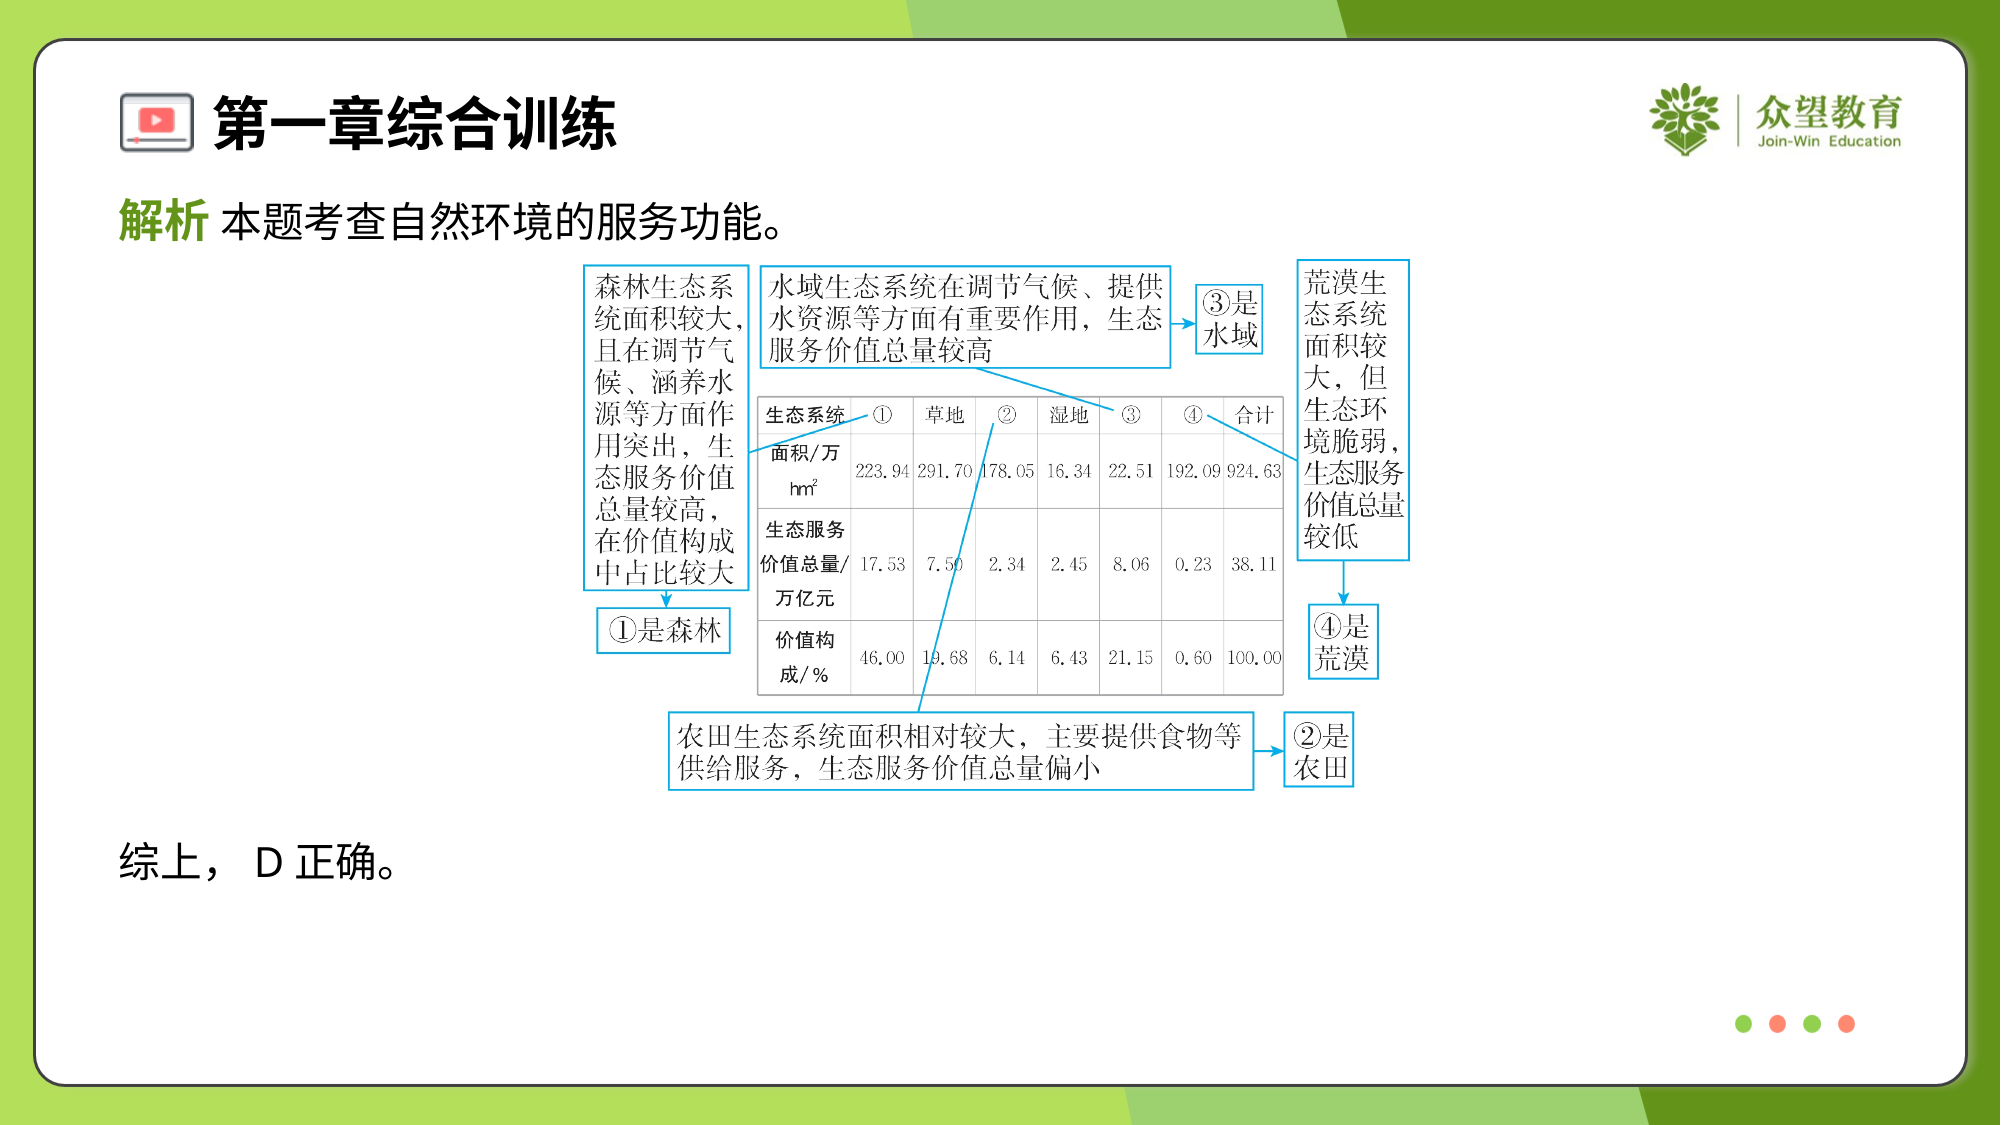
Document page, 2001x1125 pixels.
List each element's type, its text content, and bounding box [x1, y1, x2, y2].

picture [0, 0, 2000, 1125]
text_box 解析 本题考查自然环境的服务功能。 [118, 164, 1883, 237]
text_box 综上，D正确。 [118, 811, 1883, 879]
